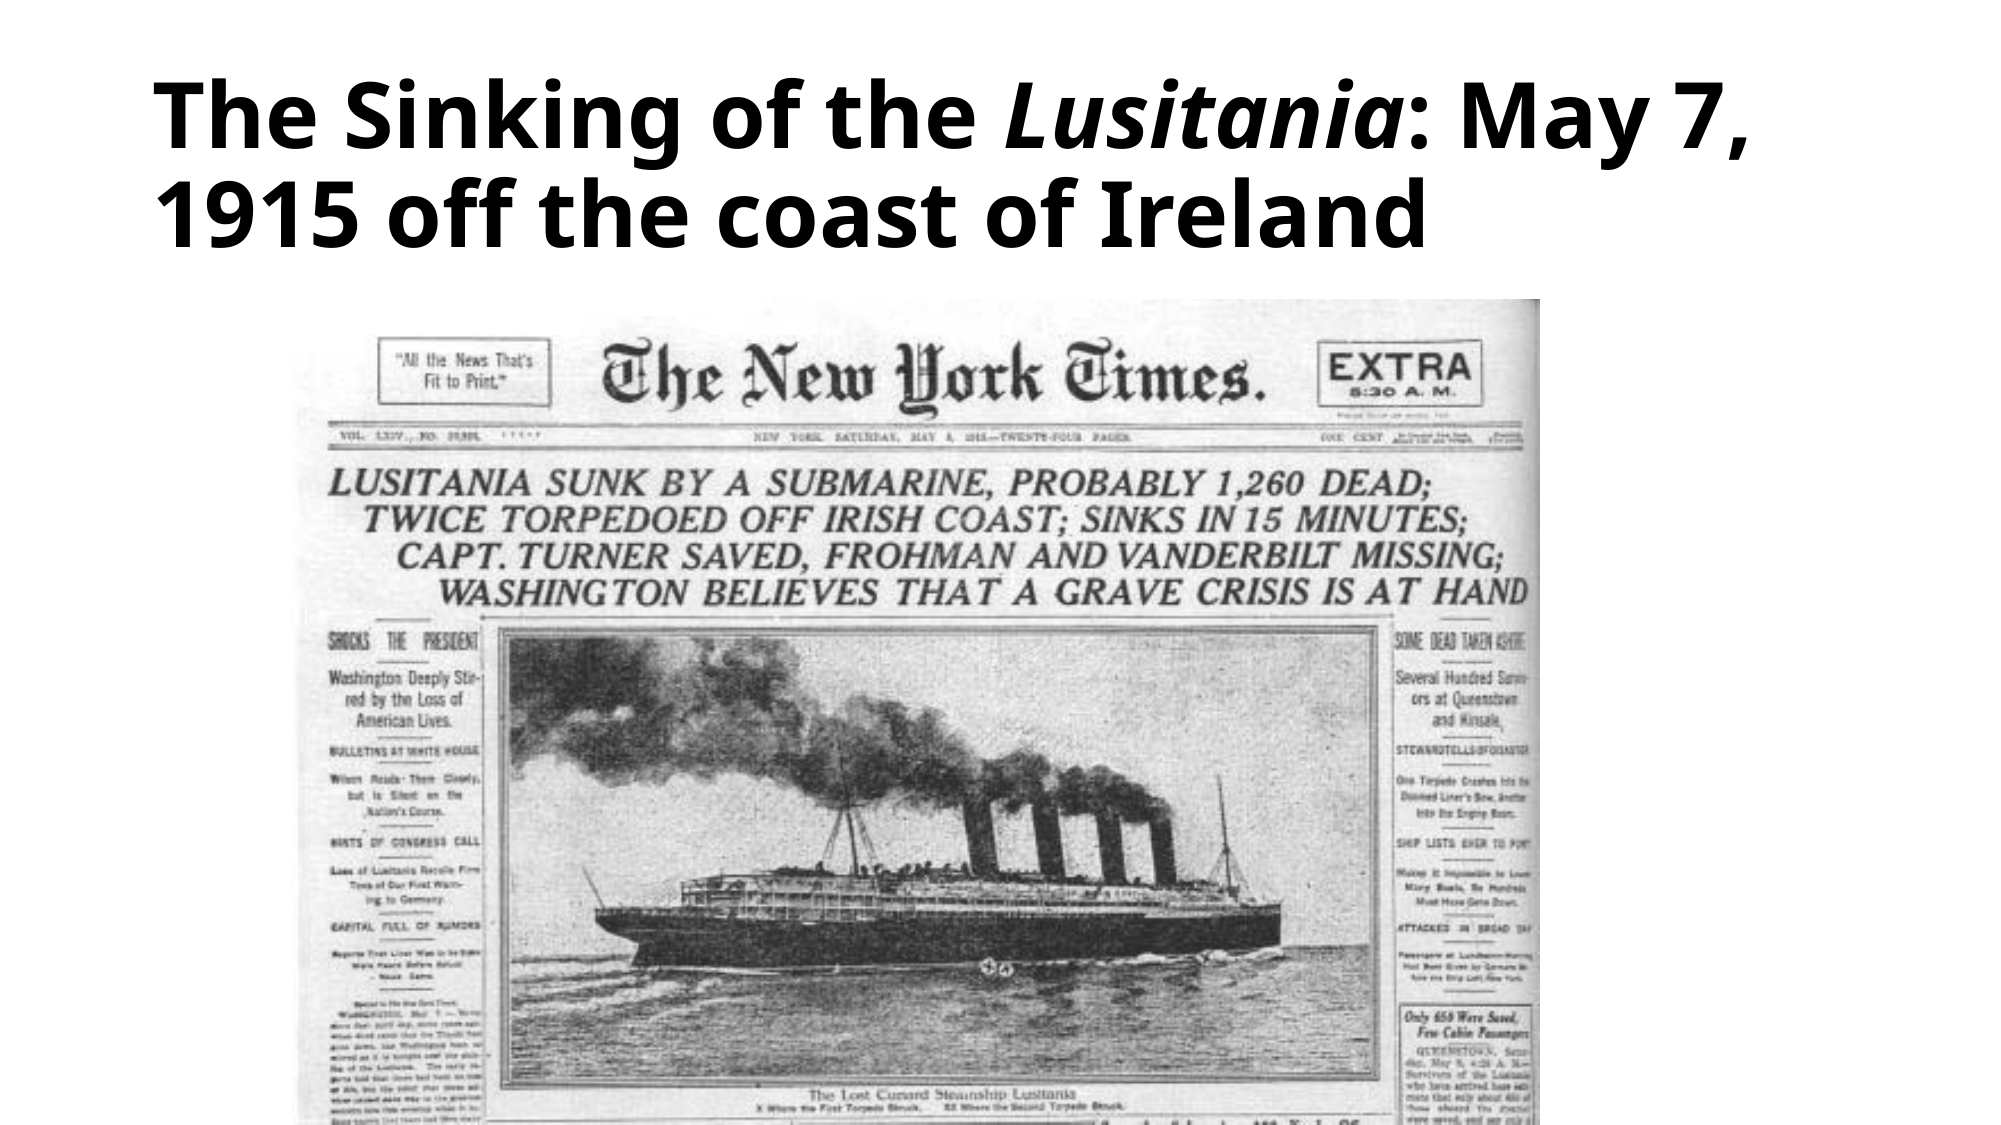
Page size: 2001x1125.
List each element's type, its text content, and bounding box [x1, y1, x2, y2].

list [292, 299, 1540, 1125]
title The Sinking of the Lusitania: May 7, 1915 off the coast of Ireland [137, 59, 1863, 278]
